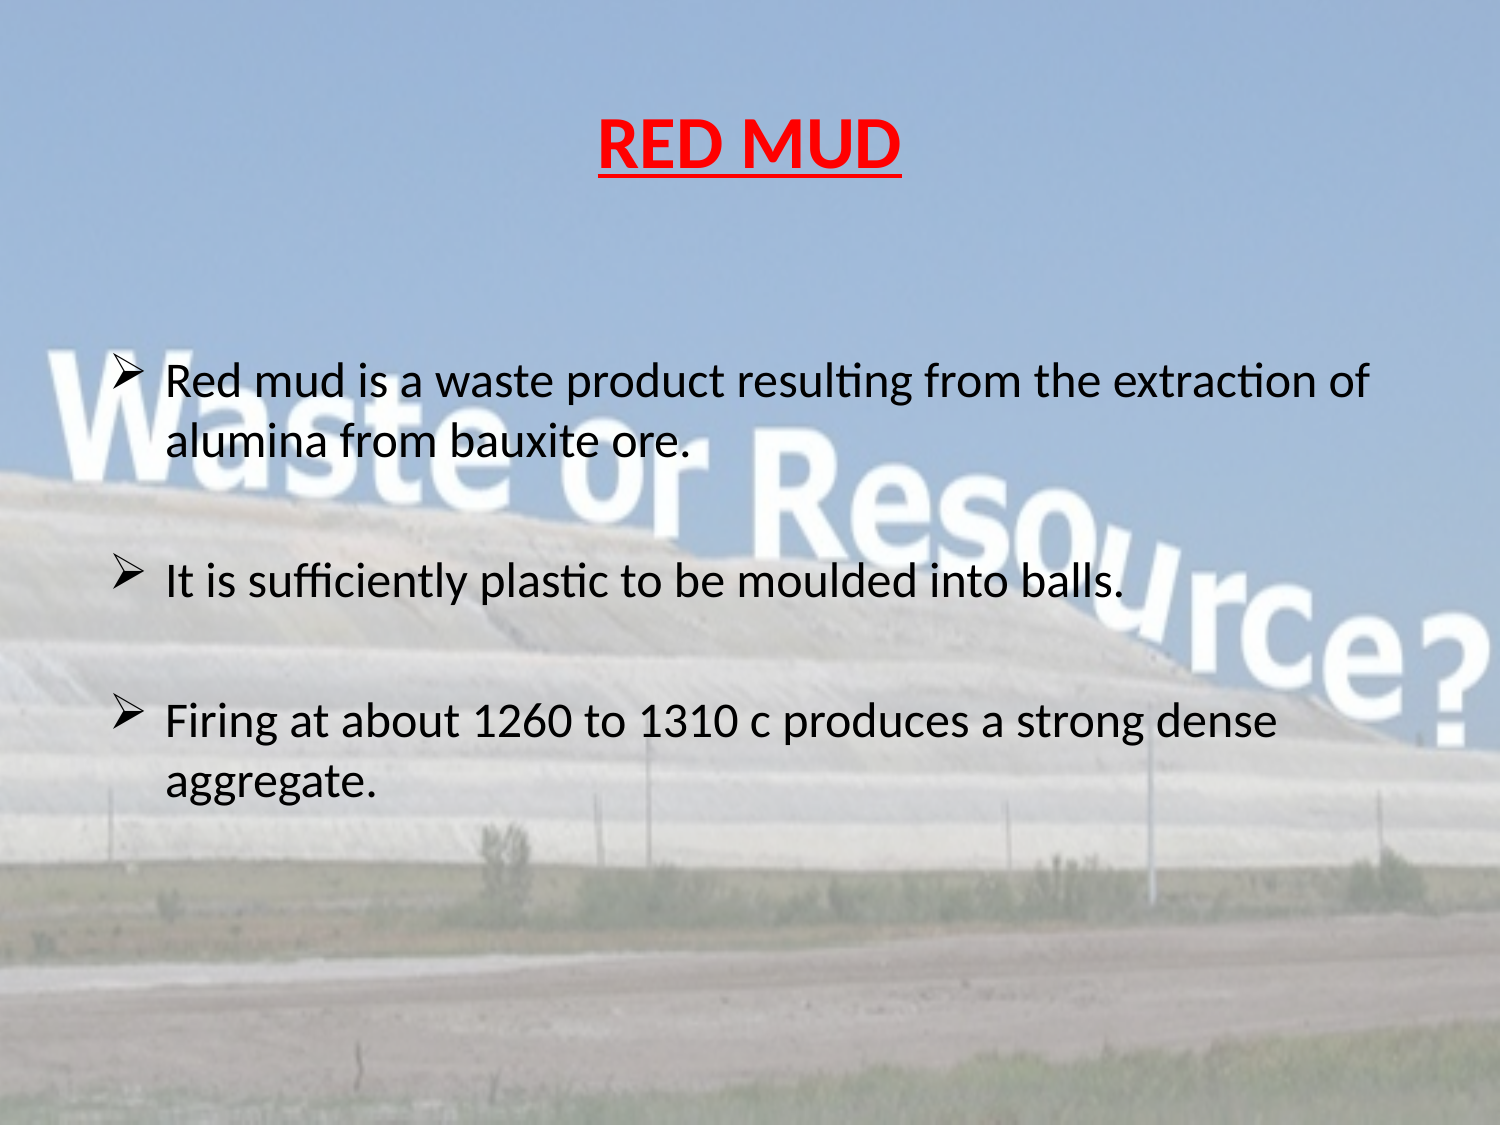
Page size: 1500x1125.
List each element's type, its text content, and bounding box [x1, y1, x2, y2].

list Red mud is a waste product resulting from the extraction of alumina from bauxite ore. It is sufficiently plastic to be moulded into balls. Firing at about 1260 to 1310 c produces a strong dense aggregate. [93, 339, 1444, 1083]
title RED MUD [75, 45, 1425, 233]
